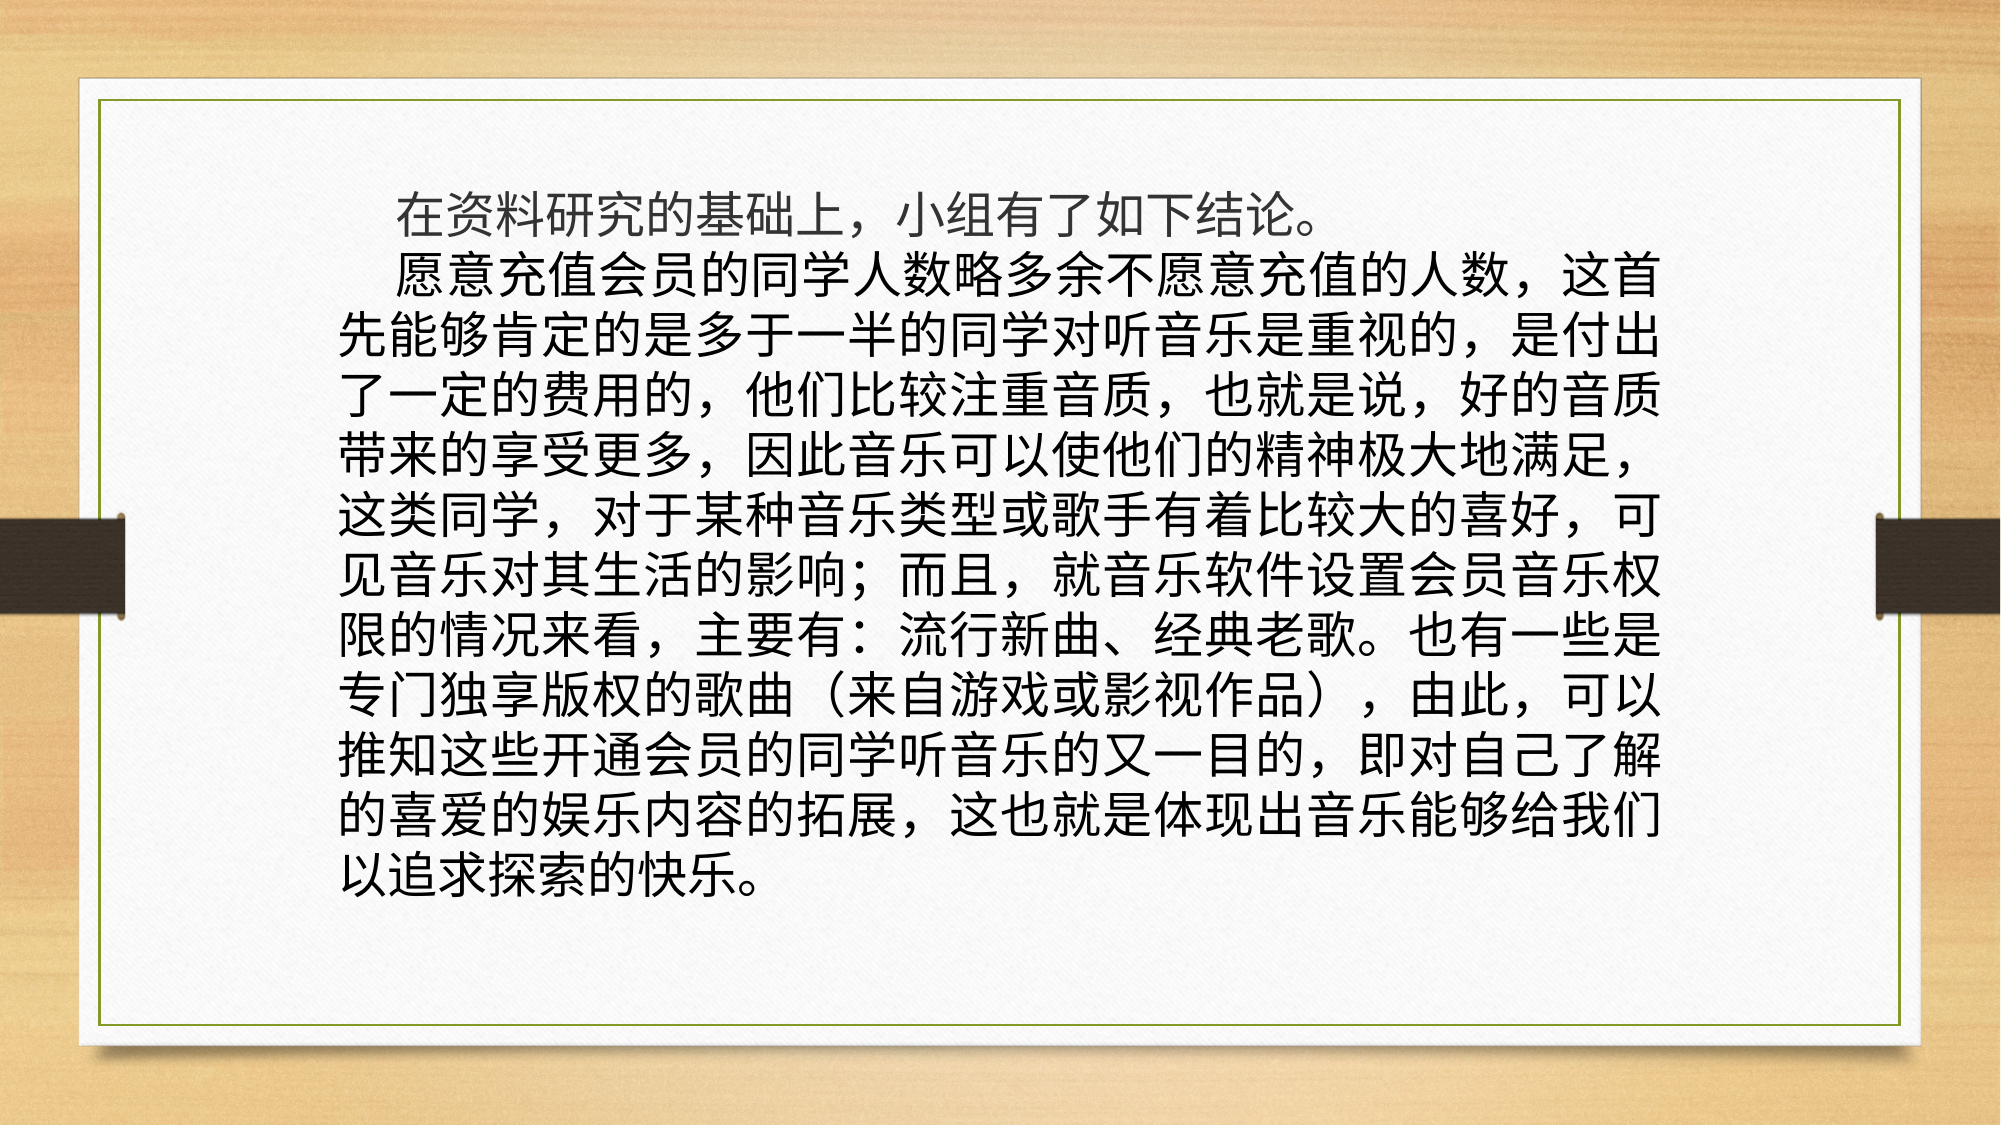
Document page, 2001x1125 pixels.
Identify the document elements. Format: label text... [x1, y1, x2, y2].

text_box 在资料研究的基础上，小组有了如下结论。 愿意充值会员的同学人数略多余不愿意充值的人数，这首先能够肯定的是多于一半的同学对听音乐是重视的，是付出了一定的费用的，他们比较注重音质，也就是说，好的音质带来的享受更多，因此音乐可以使他们的精神极大地满足，这类同学，对于某种音乐类型或歌手有着比较大的喜好，可见音乐对其生活的影响；而且，就音乐软件设置会员音乐权限的情况来看，主要有：流行新曲、经典老歌。也有一些是专门独享版权的歌曲（来自游戏或影视作品），由此，可以推知这些开通会员的同学听音乐的又一目的，即对自己了解的喜爱的娱乐内容的拓展，这也就是体现出音乐能够给我们以追求探索的快乐。 [322, 145, 1678, 971]
picture [0, 0, 2001, 1125]
